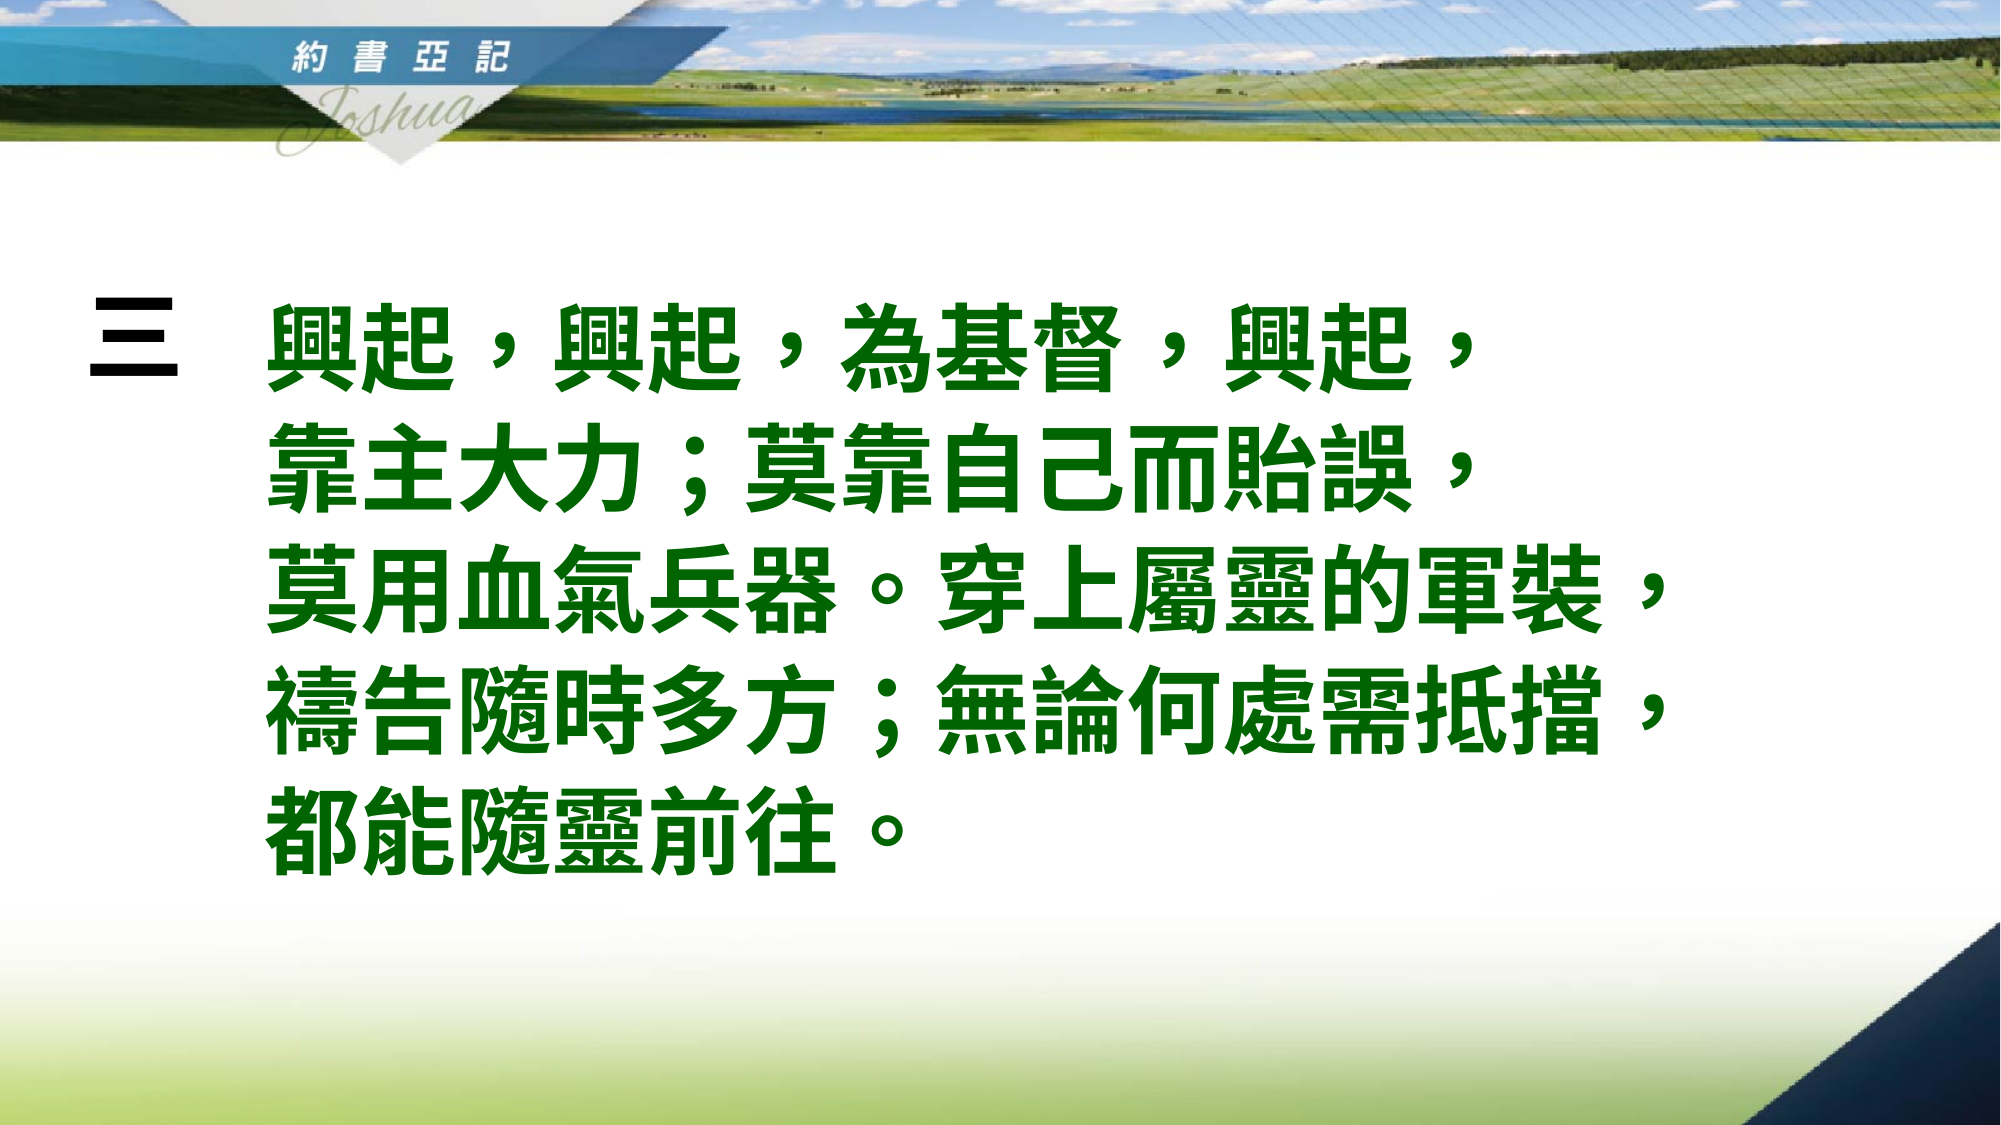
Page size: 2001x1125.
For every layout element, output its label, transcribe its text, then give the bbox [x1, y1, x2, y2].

text_box 興起，興起，為基督，興起， 靠主大力；莫靠自己而貽誤， 莫用血氣兵器。穿上屬靈的軍裝， 禱告隨時多方；無論何處需抵擋， 都能隨靈前往。 [249, 275, 1916, 895]
picture [0, 0, 2001, 1125]
text_box 三 [70, 265, 200, 521]
